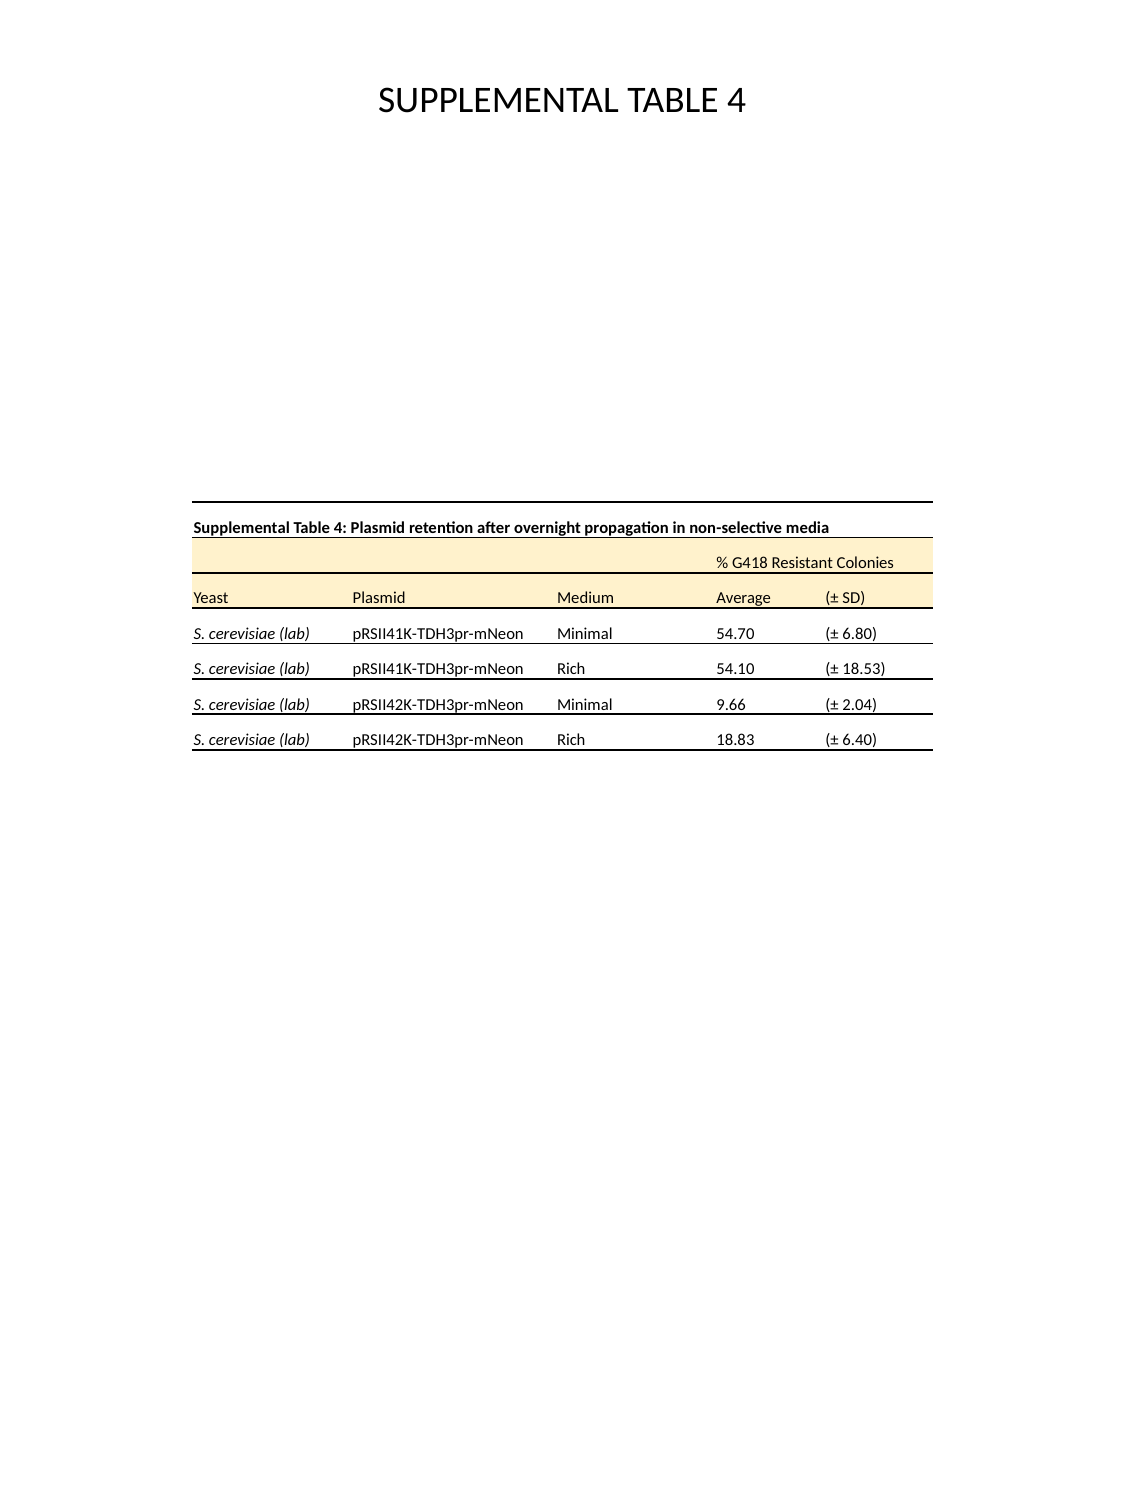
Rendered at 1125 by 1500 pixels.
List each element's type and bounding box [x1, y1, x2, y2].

table_cell [192, 538, 933, 572]
table_cell [192, 609, 933, 643]
table_header [192, 503, 933, 537]
table_cell [192, 680, 933, 713]
table_cell [192, 715, 933, 749]
table_cell [192, 574, 933, 607]
text_box [363, 67, 762, 128]
table_cell [192, 644, 933, 678]
